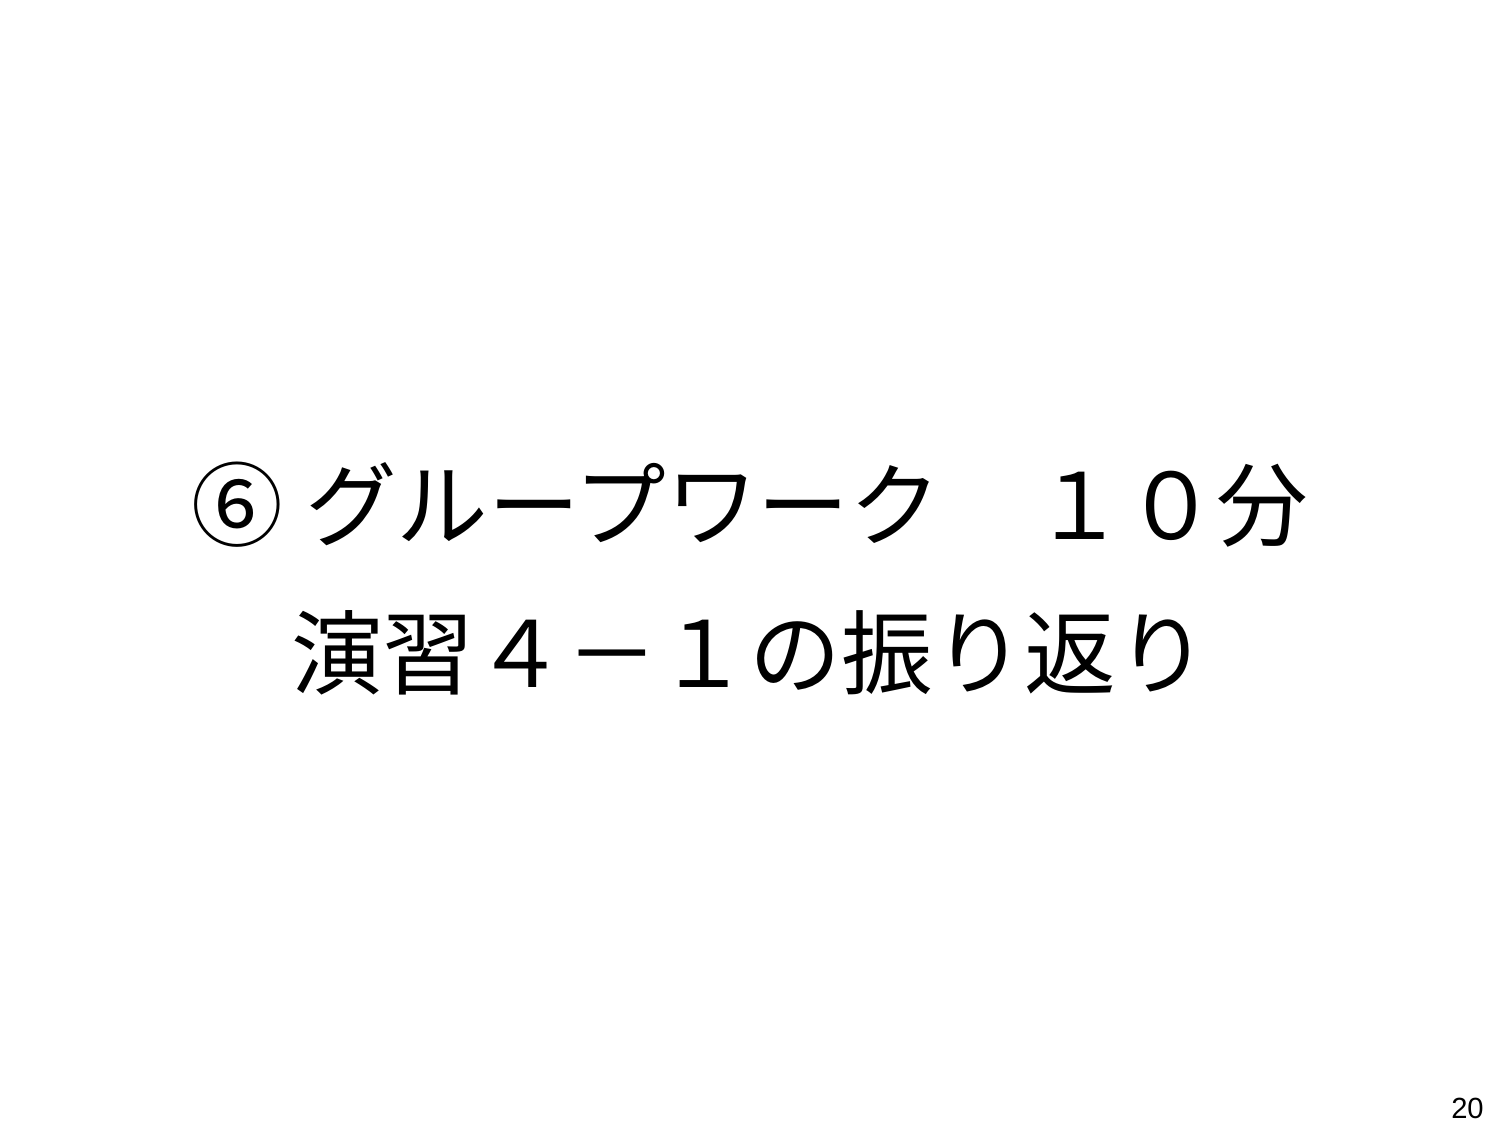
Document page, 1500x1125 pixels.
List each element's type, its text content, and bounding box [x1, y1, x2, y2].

text_box 演習４－１の振り返り [74, 556, 1425, 745]
slide_number 20 [1148, 1081, 1499, 1125]
title ⑥グループワーク １０分 [75, 408, 1425, 556]
